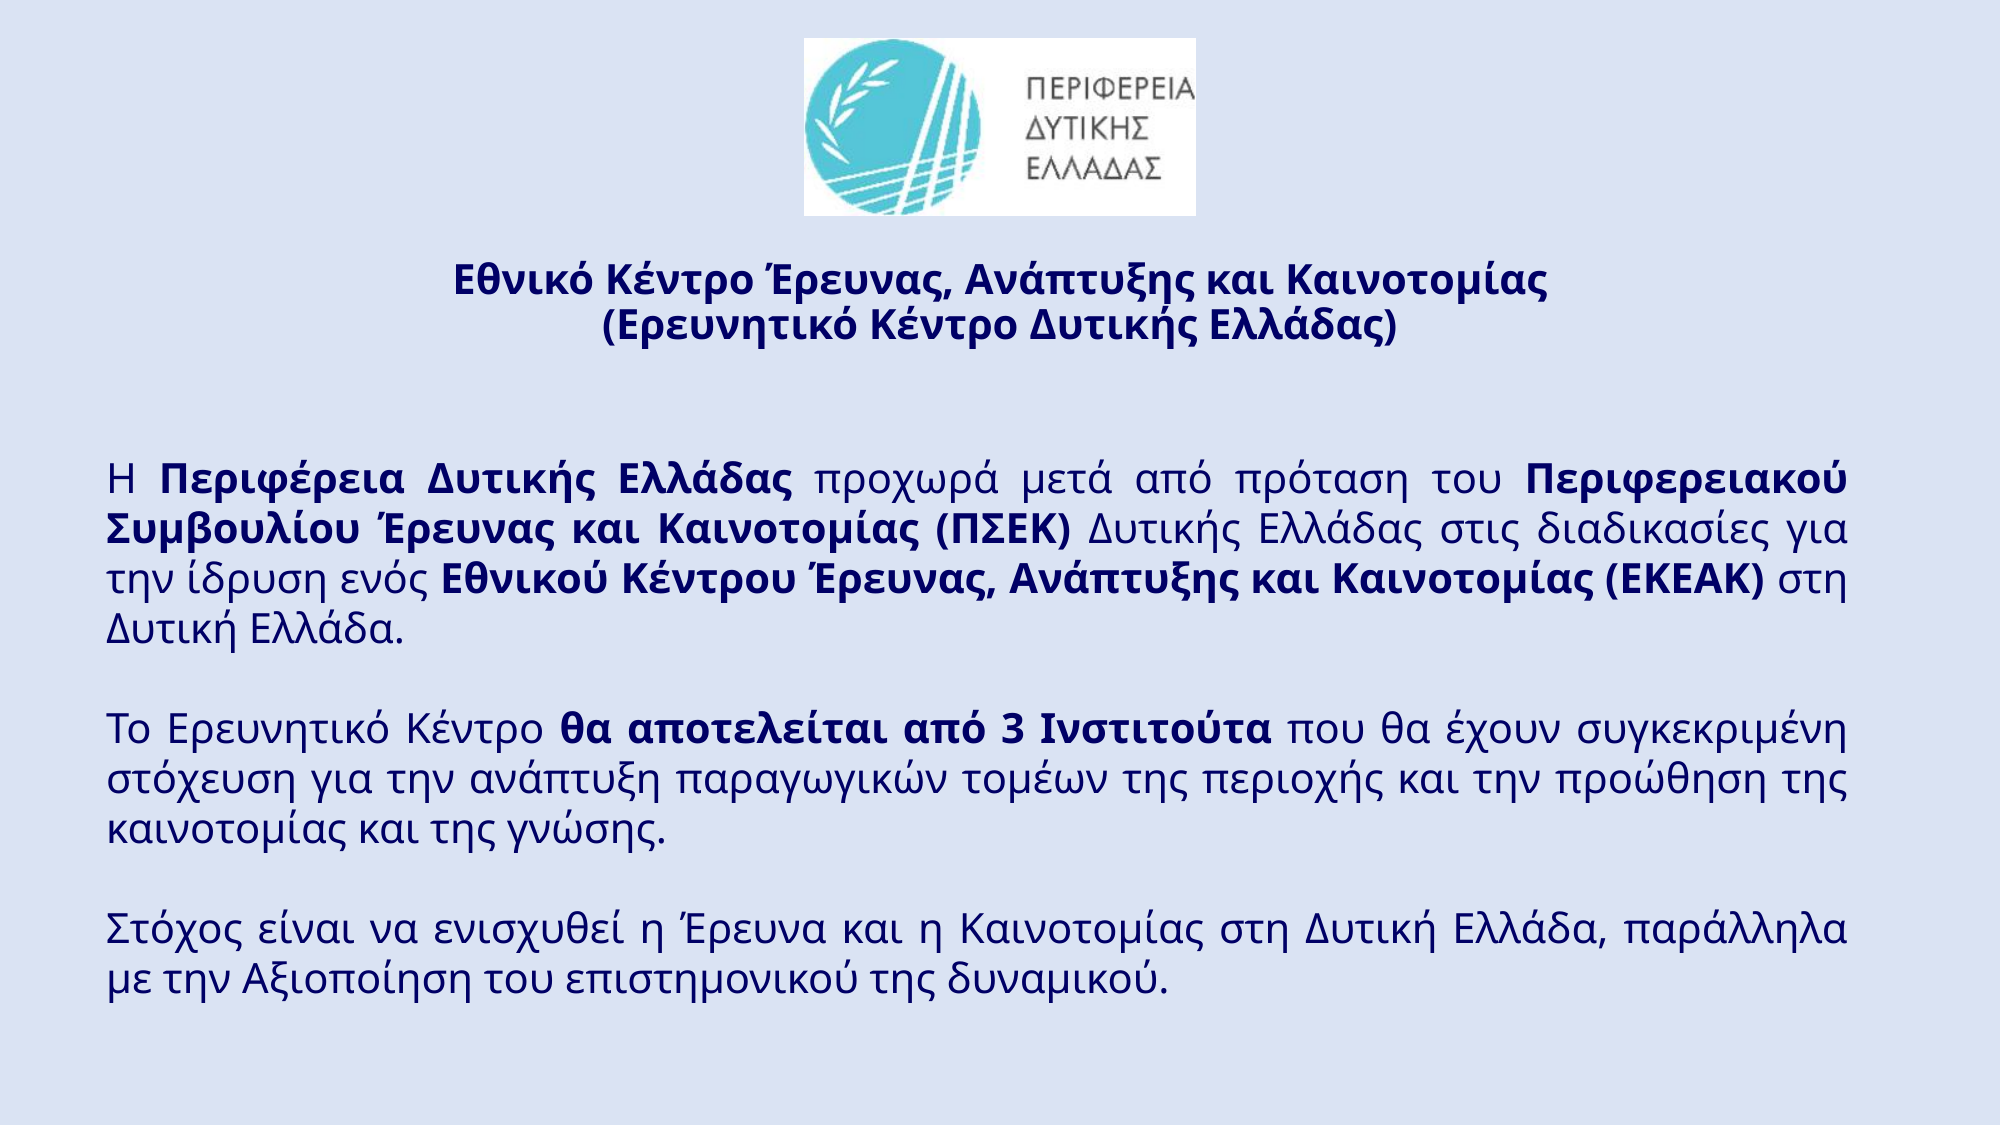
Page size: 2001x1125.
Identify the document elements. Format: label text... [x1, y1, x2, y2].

title Εθνικό Κέντρο Έρευνας, Ανάπτυξης και Καινοτομίας (Ερευνητικό Κέντρο Δυτικής Ελλάδας) [249, 197, 1750, 411]
text_box Η Περιφέρεια Δυτικής Ελλάδας προχωρά μετά από πρόταση του Περιφερειακού Συμβουλίου Έρευνας και Καινοτομίας (ΠΣΕΚ) Δυτικής Ελλάδας στις διαδικασίες για την ίδρυση ενός Εθνικού Κέντρου Έρευνας, Ανάπτυξης και Καινοτομίας (ΕΚΕΑΚ) στη Δυτική Ελλάδα. Το Ερευνητικό Κέντρο θα αποτελείται από 3 Ινστιτούτα που θα έχουν συγκεκριμένη στόχευση για την ανάπτυξη παραγωγικών τομέων της περιοχής και την προώθηση της καινοτομίας και της γνώσης. Στόχος είναι να ενισχυθεί η Έρευνα και η Καινοτομίας στη Δυτική Ελλάδα, παράλληλα με την Αξιοποίηση του επιστημονικού της δυναμικού. [91, 444, 1864, 1010]
picture [804, 38, 1196, 216]
